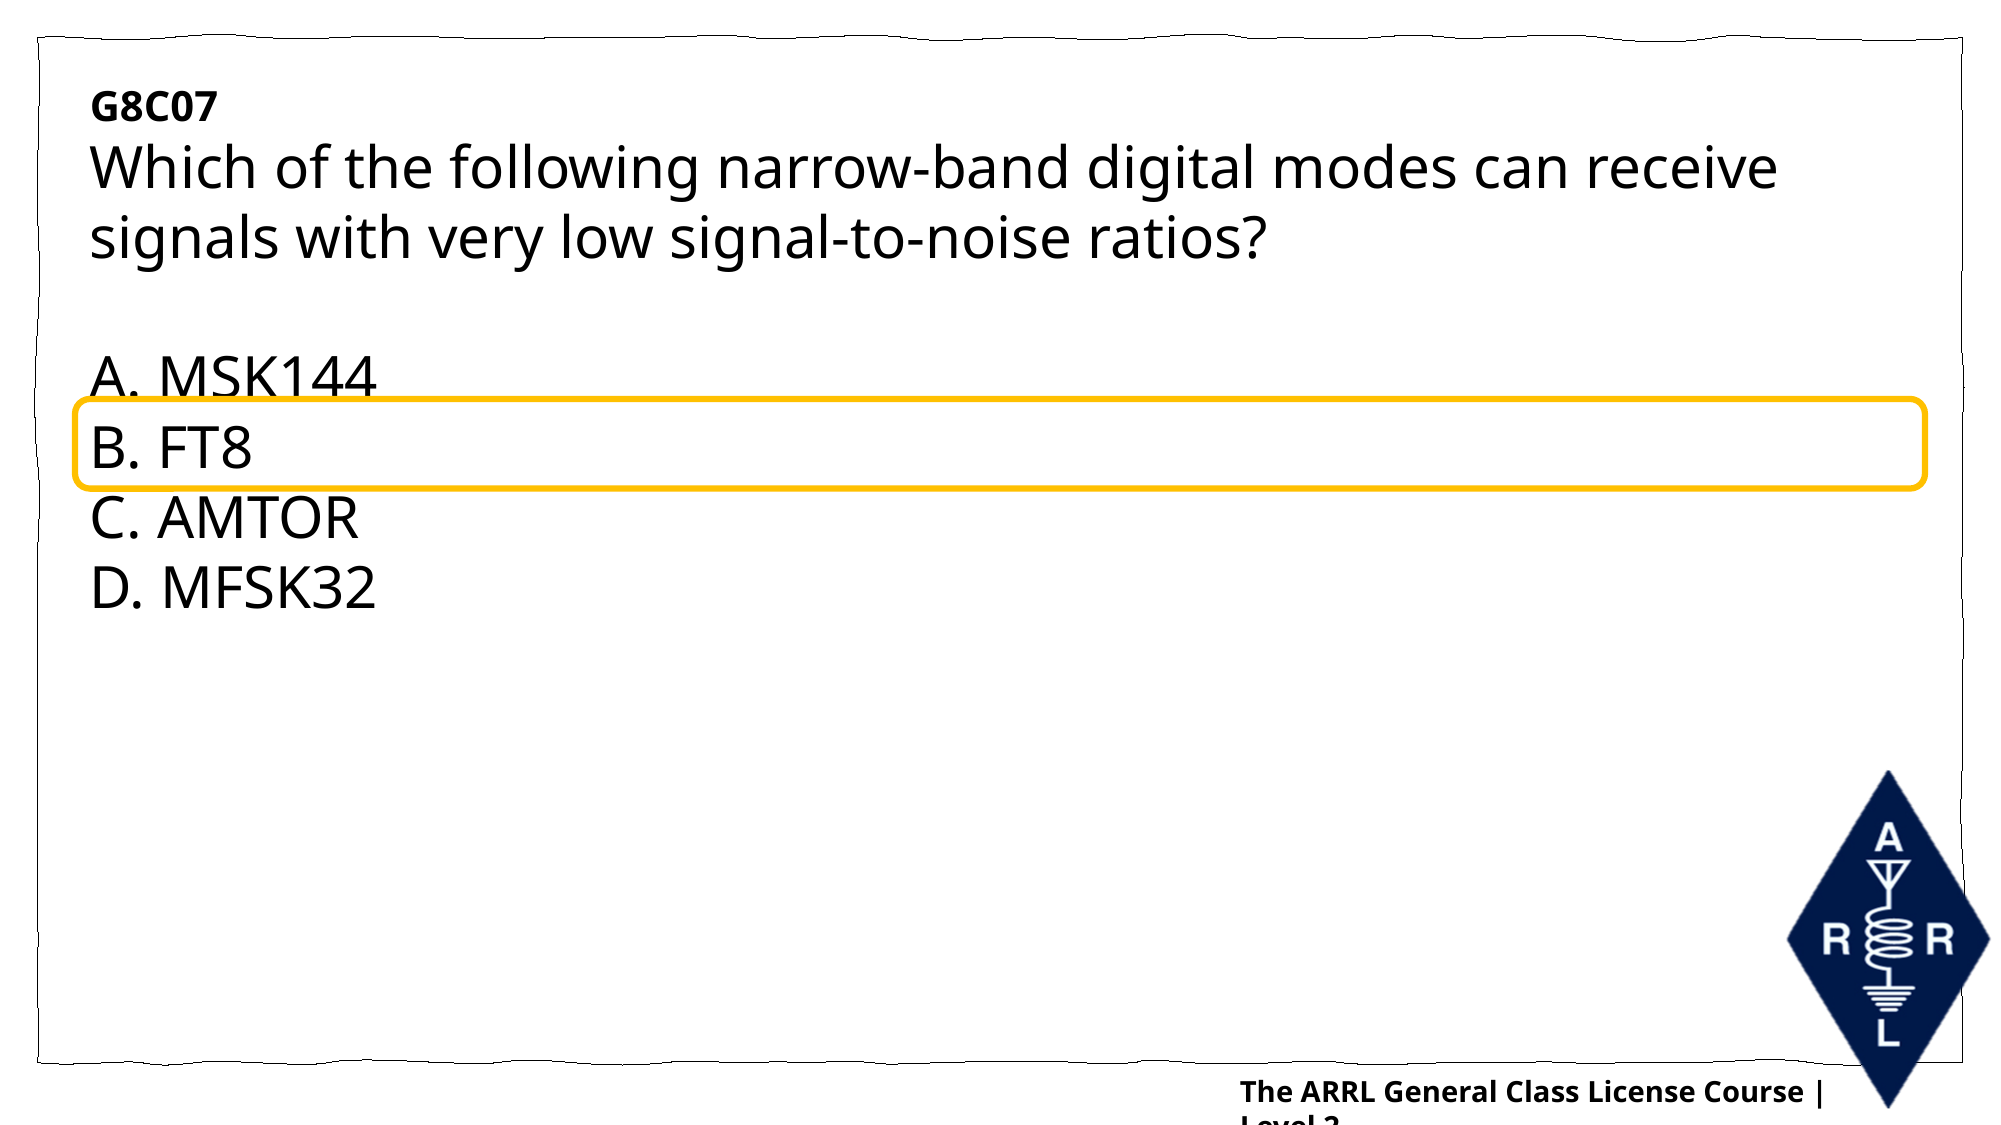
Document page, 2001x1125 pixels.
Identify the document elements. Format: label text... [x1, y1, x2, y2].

text_box G8C07 Which of the following narrow-band digital modes can receive signals with very low signal-to-noise ratios? A. MSK144 B. FT8 C. AMTOR D. MFSK32 [75, 72, 1850, 406]
text_box G8C07 Which of the following narrow-band digital modes can receive signals with very low signal-to-noise ratios? A. MSK144 B. FT8 C. AMTOR D. MFSK32 [75, 482, 1850, 628]
picture [1773, 752, 1999, 1125]
text_box [73, 397, 1927, 490]
